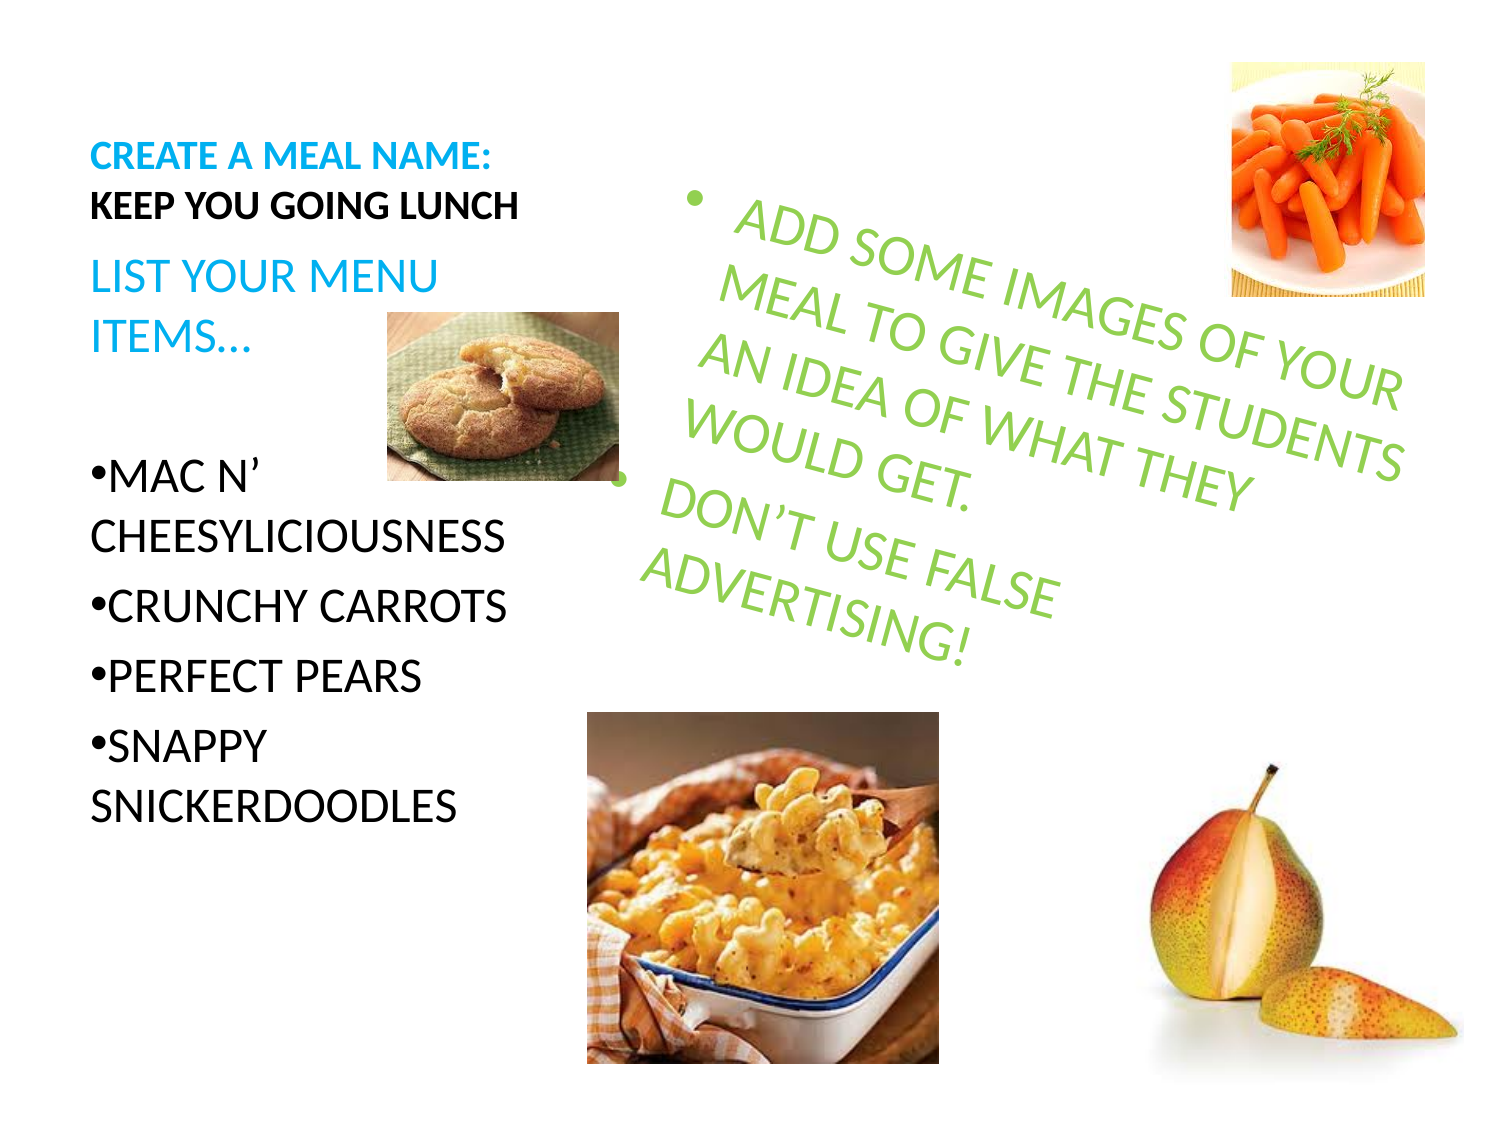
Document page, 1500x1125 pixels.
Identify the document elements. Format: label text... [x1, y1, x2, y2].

picture [387, 312, 619, 481]
title CREATE A MEAL NAME: KEEP YOU GOING LUNCH [75, 44, 569, 235]
list LIST YOUR MENU ITEMS… MAC N’ CHEESYLICIOUSNESS CRUNCHY CARROTS PERFECT PEARS SNAPPY SNICKERDOODLES [75, 235, 569, 1005]
picture [1224, 62, 1426, 297]
picture [587, 712, 940, 1065]
list ADD SOME IMAGES OF YOUR MEAL TO GIVE THE STUDENTS AN IDEA OF WHAT THEY WOULD GET. DON’T USE FALSE ADVERTISING! [569, 149, 1480, 789]
picture [1112, 737, 1465, 1090]
